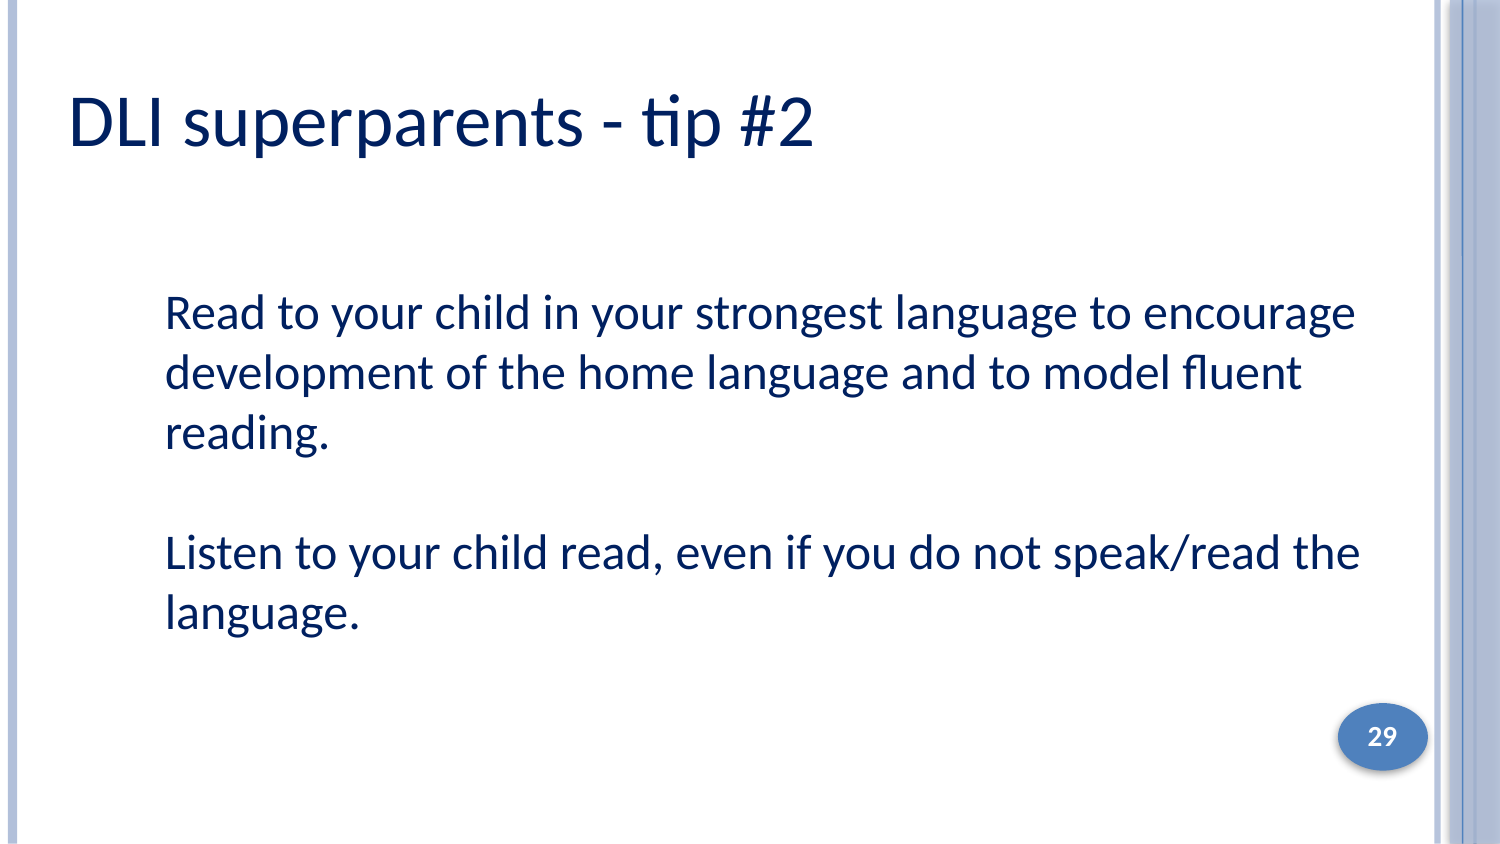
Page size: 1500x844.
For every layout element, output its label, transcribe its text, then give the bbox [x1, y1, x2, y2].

text_box DLI superparents - tip #2 [54, 64, 831, 170]
text_box Read to your child in your strongest language to encourage development of the home language and to model fluent reading. Listen to your child read, even if you do not speak/read the language. [149, 271, 1488, 757]
slide_number 29 [1337, 702, 1428, 767]
